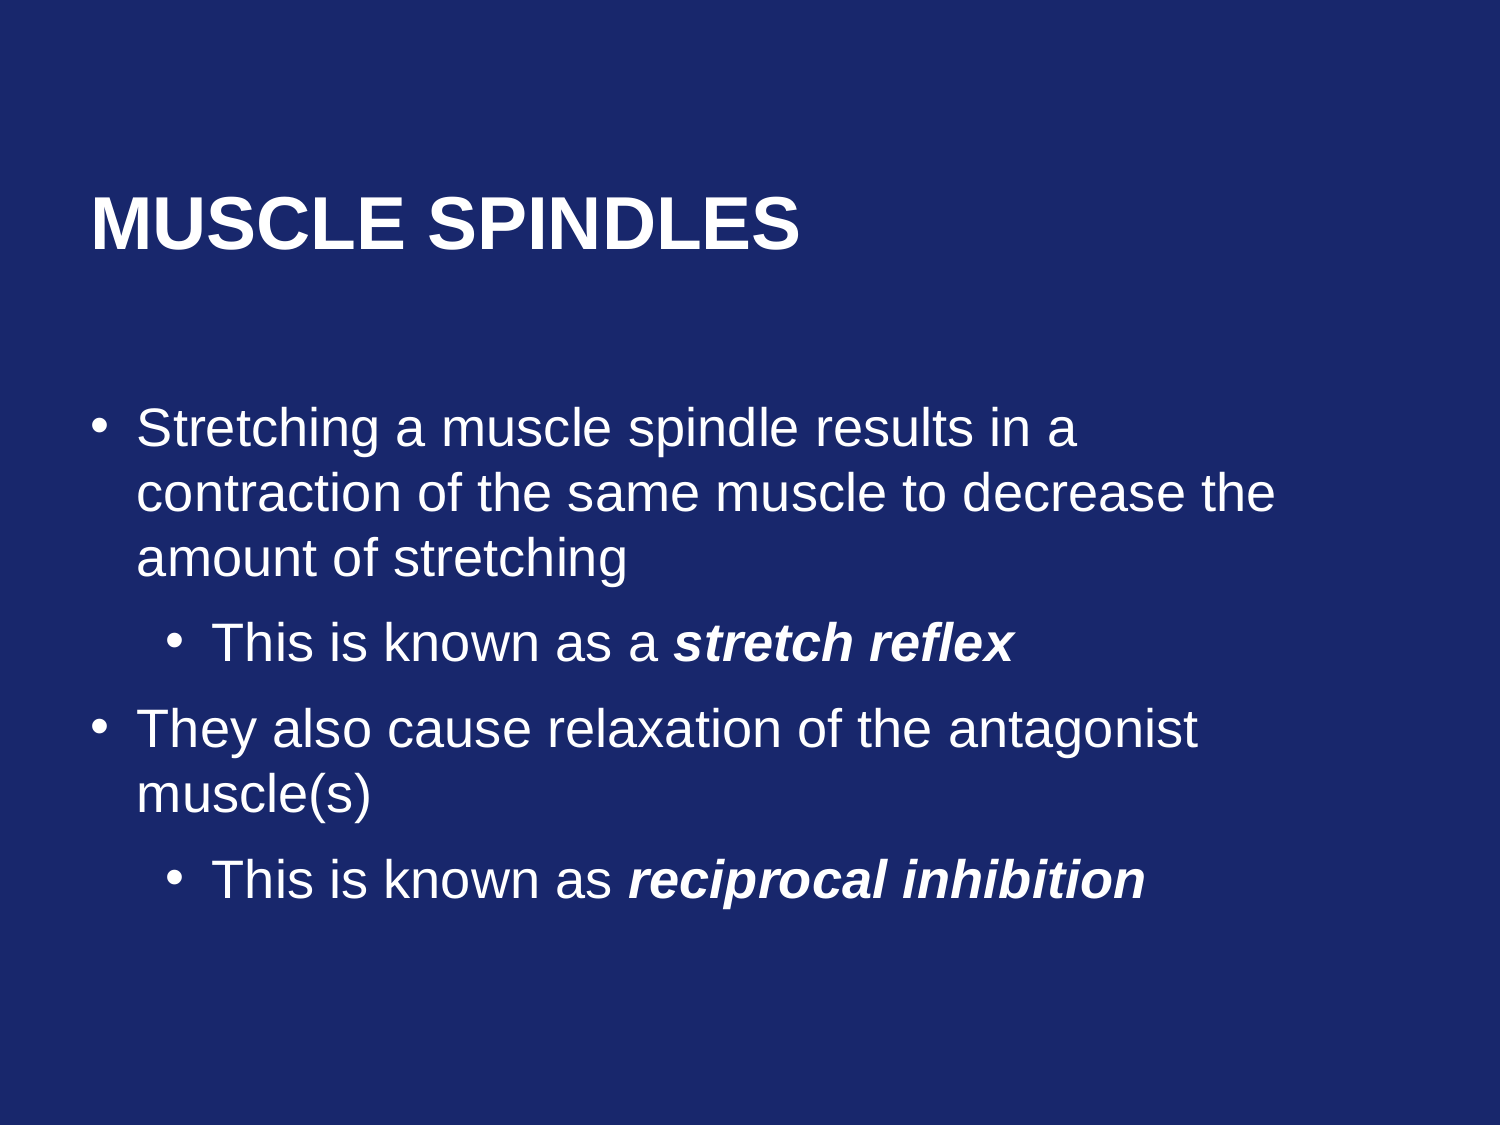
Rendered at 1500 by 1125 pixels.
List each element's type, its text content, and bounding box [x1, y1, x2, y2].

list Stretching a muscle spindle results in a contraction of the same muscle to decrease the amount of stretching This is known as a stretch reflex They also cause relaxation of the antagonist muscle(s) This is known as reciprocal inhibition [75, 351, 1350, 950]
title Muscle Spindles [75, 99, 1350, 339]
